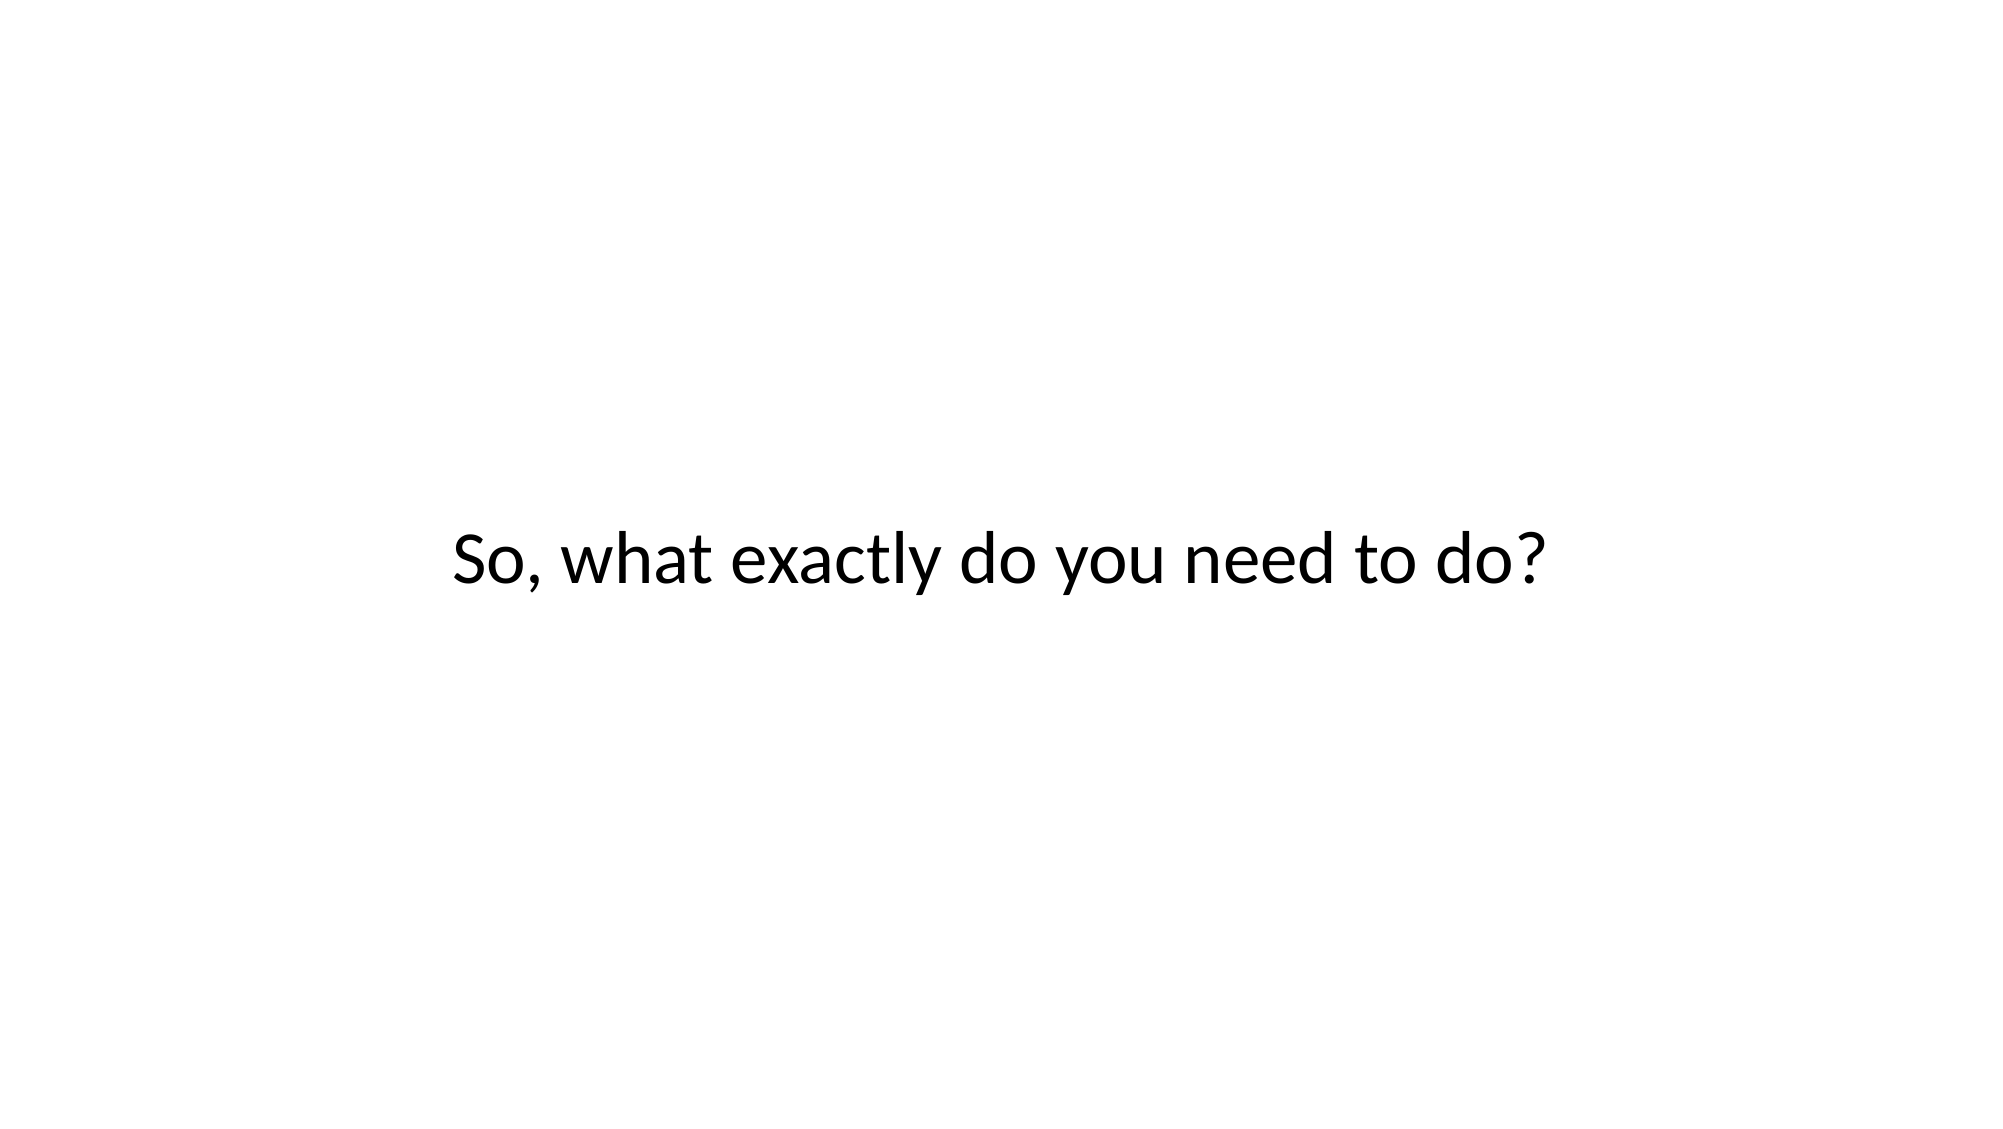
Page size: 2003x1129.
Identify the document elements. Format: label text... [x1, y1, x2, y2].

title So, what exactly do you need to do? [150, 243, 1853, 863]
